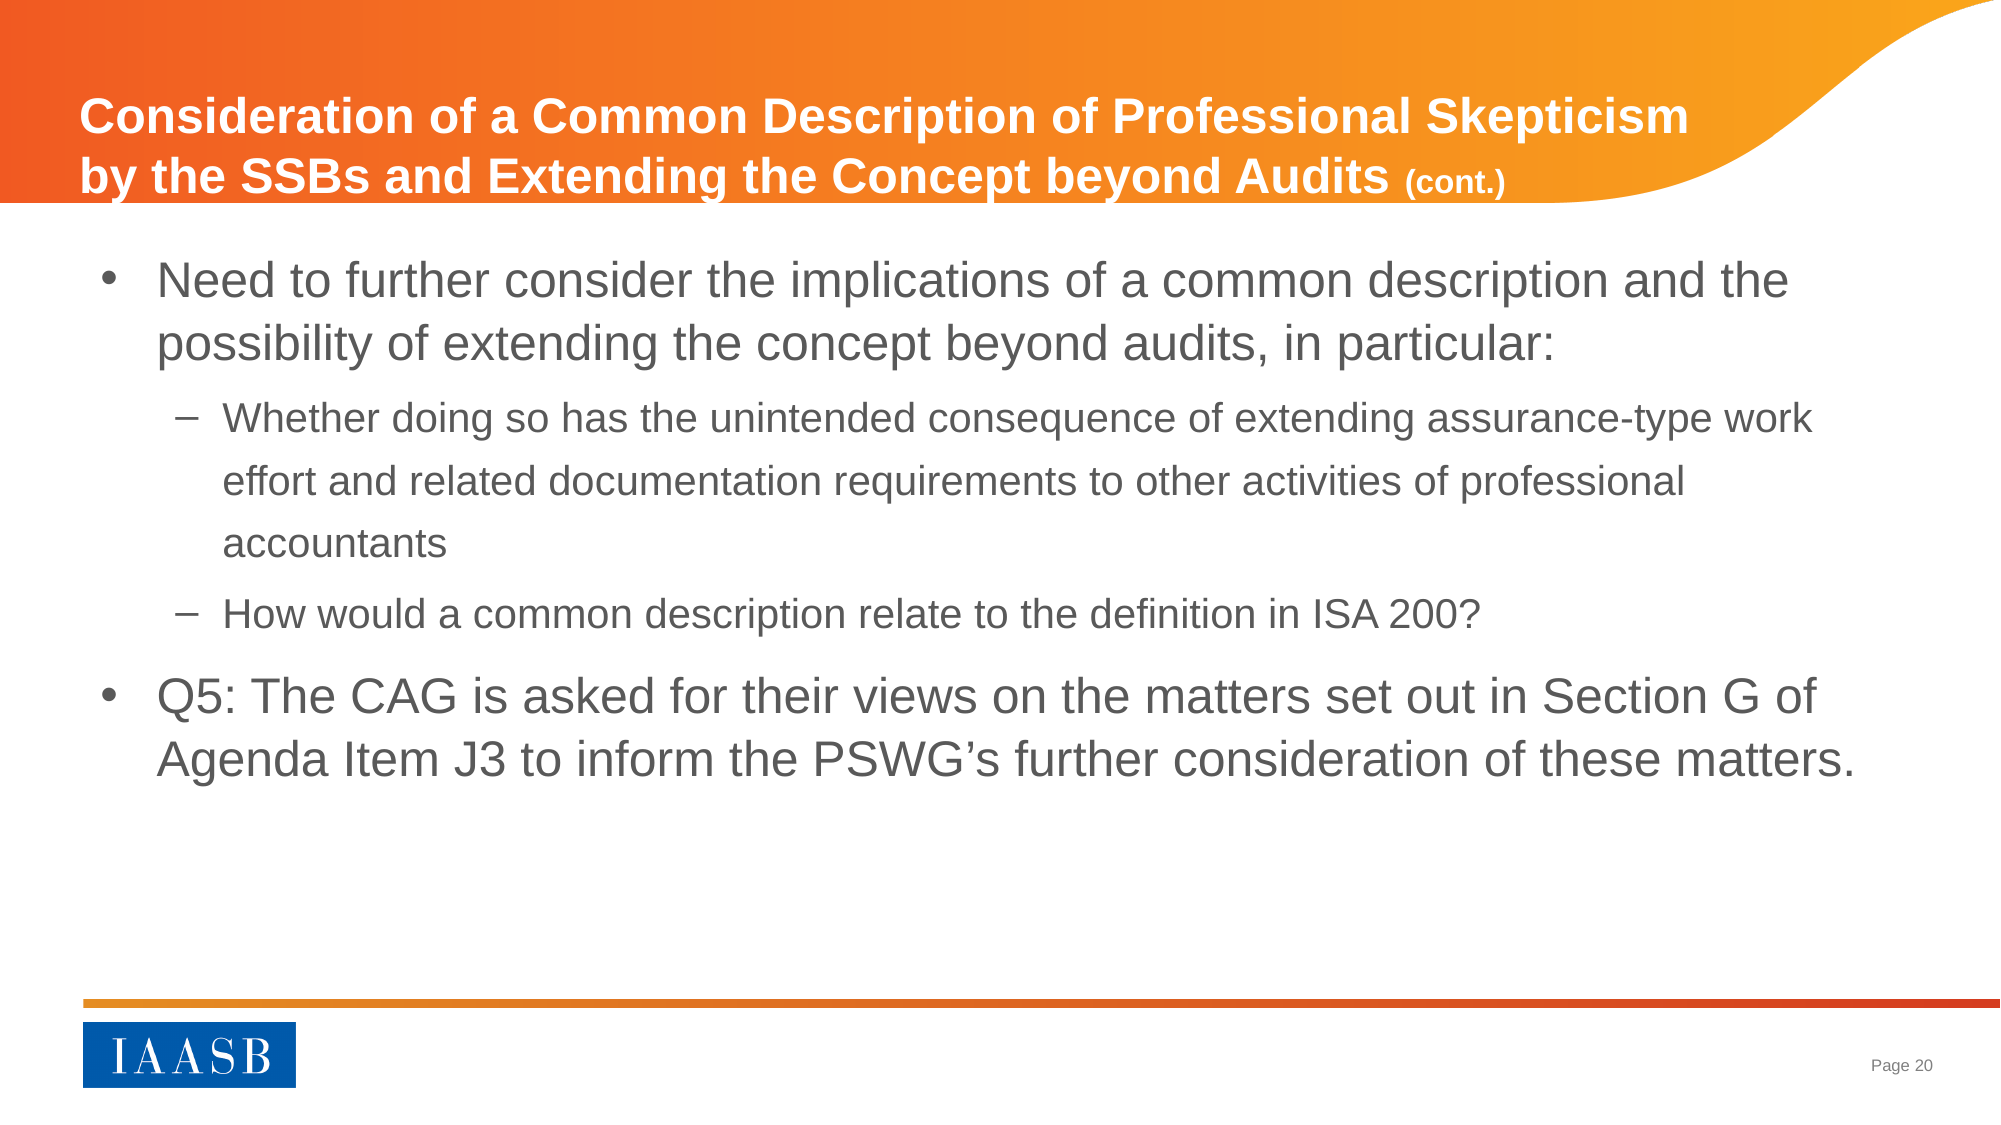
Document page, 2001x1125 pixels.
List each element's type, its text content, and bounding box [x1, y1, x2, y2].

title Consideration of a Common Description of Professional Skepticism by the SSBs and Extending the Concept beyond Audits (cont.) [79, 87, 1750, 200]
list Need to further consider the implications of a common description and the possibility of extending the concept beyond audits, in particular: Whether doing so has the unintended consequence of extending assurance-type work effort and related documentation requirements to other activities of professional accountants How would a common description relate to the definition in ISA 200? Q5: The CAG is asked for their views on the matters set out in Section G of Agenda Item J3 to inform the PSWG’s further consideration of these matters. [85, 237, 1925, 1025]
picture [0, 0, 1996, 203]
picture [83, 1022, 296, 1088]
